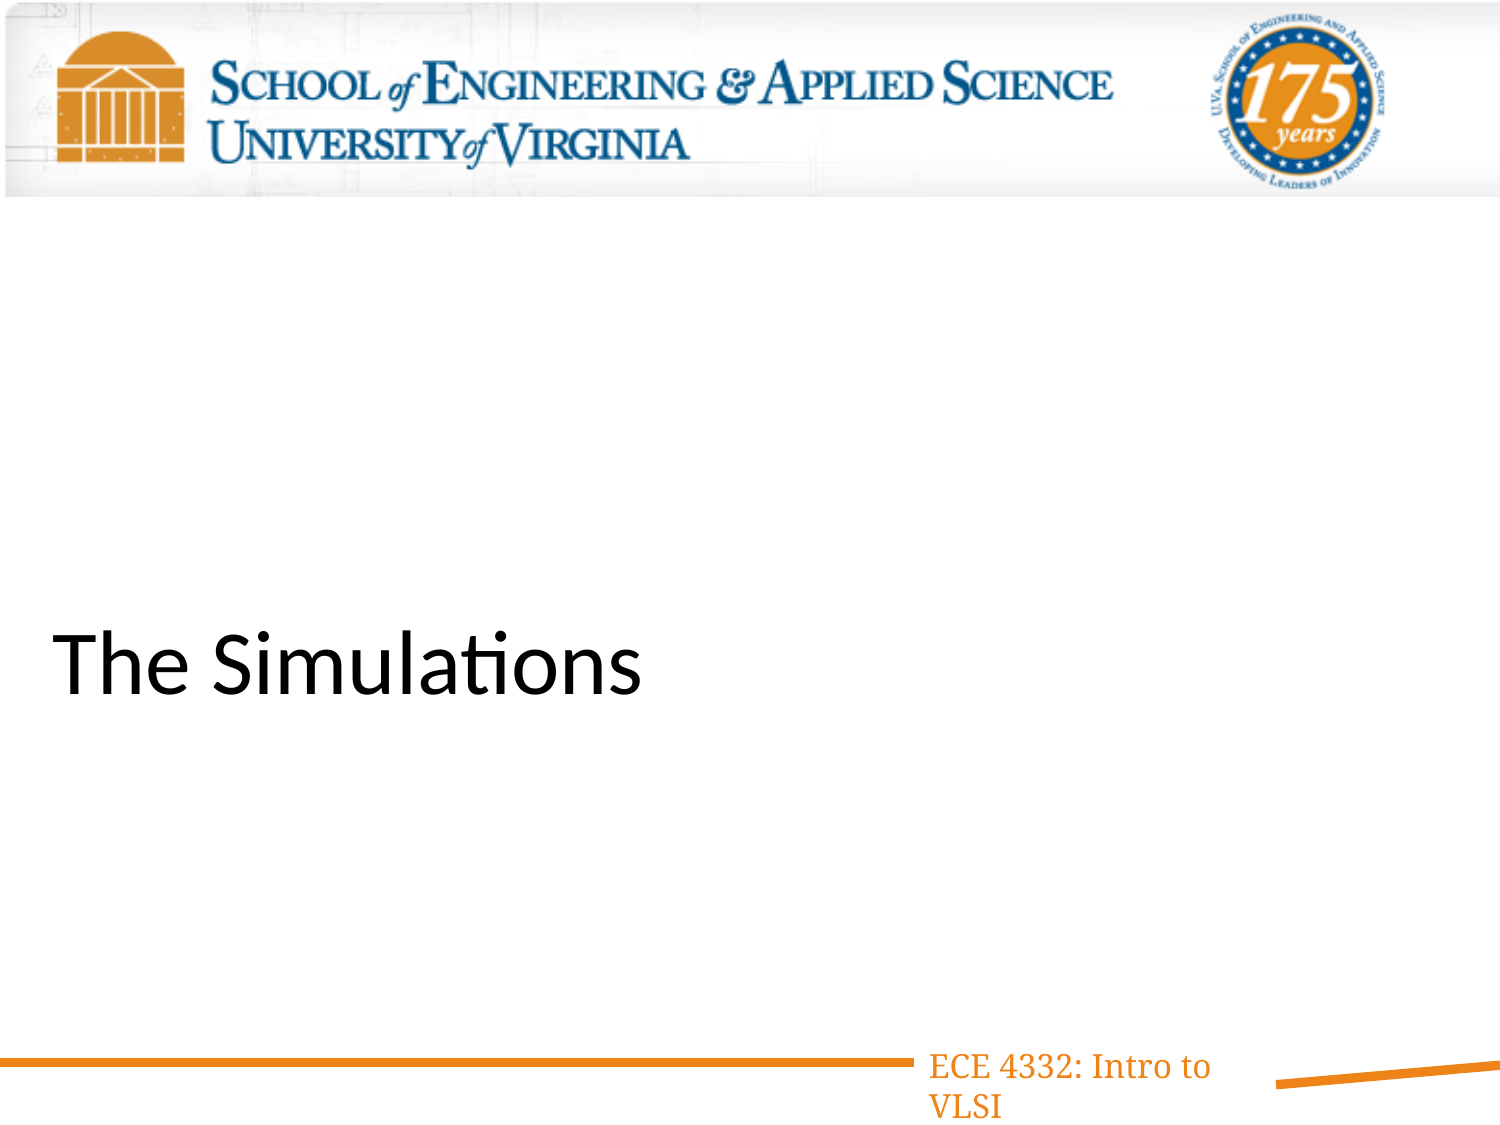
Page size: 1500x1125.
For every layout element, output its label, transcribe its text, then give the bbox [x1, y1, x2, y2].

title The Simulations [37, 537, 1313, 779]
picture [0, 0, 1500, 197]
text_box ECE 4332: Intro to VLSI [914, 1037, 1277, 1125]
